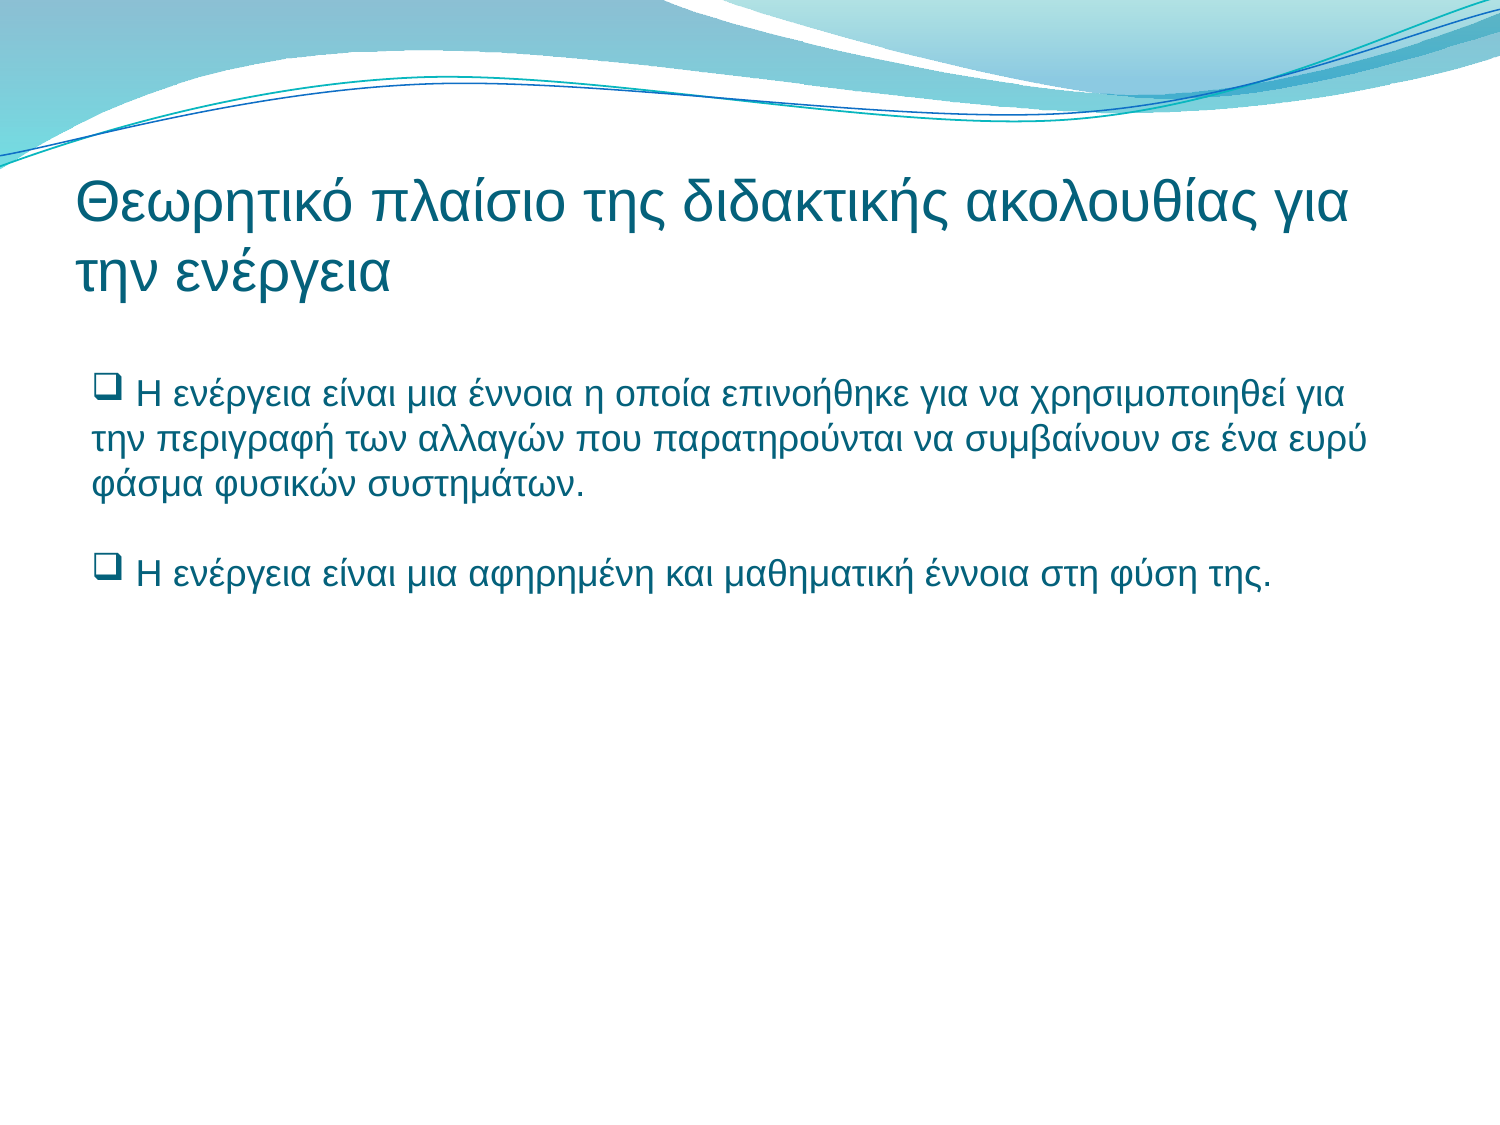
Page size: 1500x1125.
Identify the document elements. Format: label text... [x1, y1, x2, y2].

text_box Η ενέργεια είναι μια έννοια η οποία επινοήθηκε για να χρησιμοποιηθεί για την περιγραφή των αλλαγών που παρατηρούνται να συμβαίνουν σε ένα ευρύ φάσμα φυσικών συστημάτων. Η ενέργεια είναι μια αφηρημένη και μαθηματική έννοια στη φύση της. [76, 361, 1424, 737]
title Θεωρητικό πλαίσιο της διδακτικής ακολουθίας για την ενέργεια [75, 115, 1438, 303]
